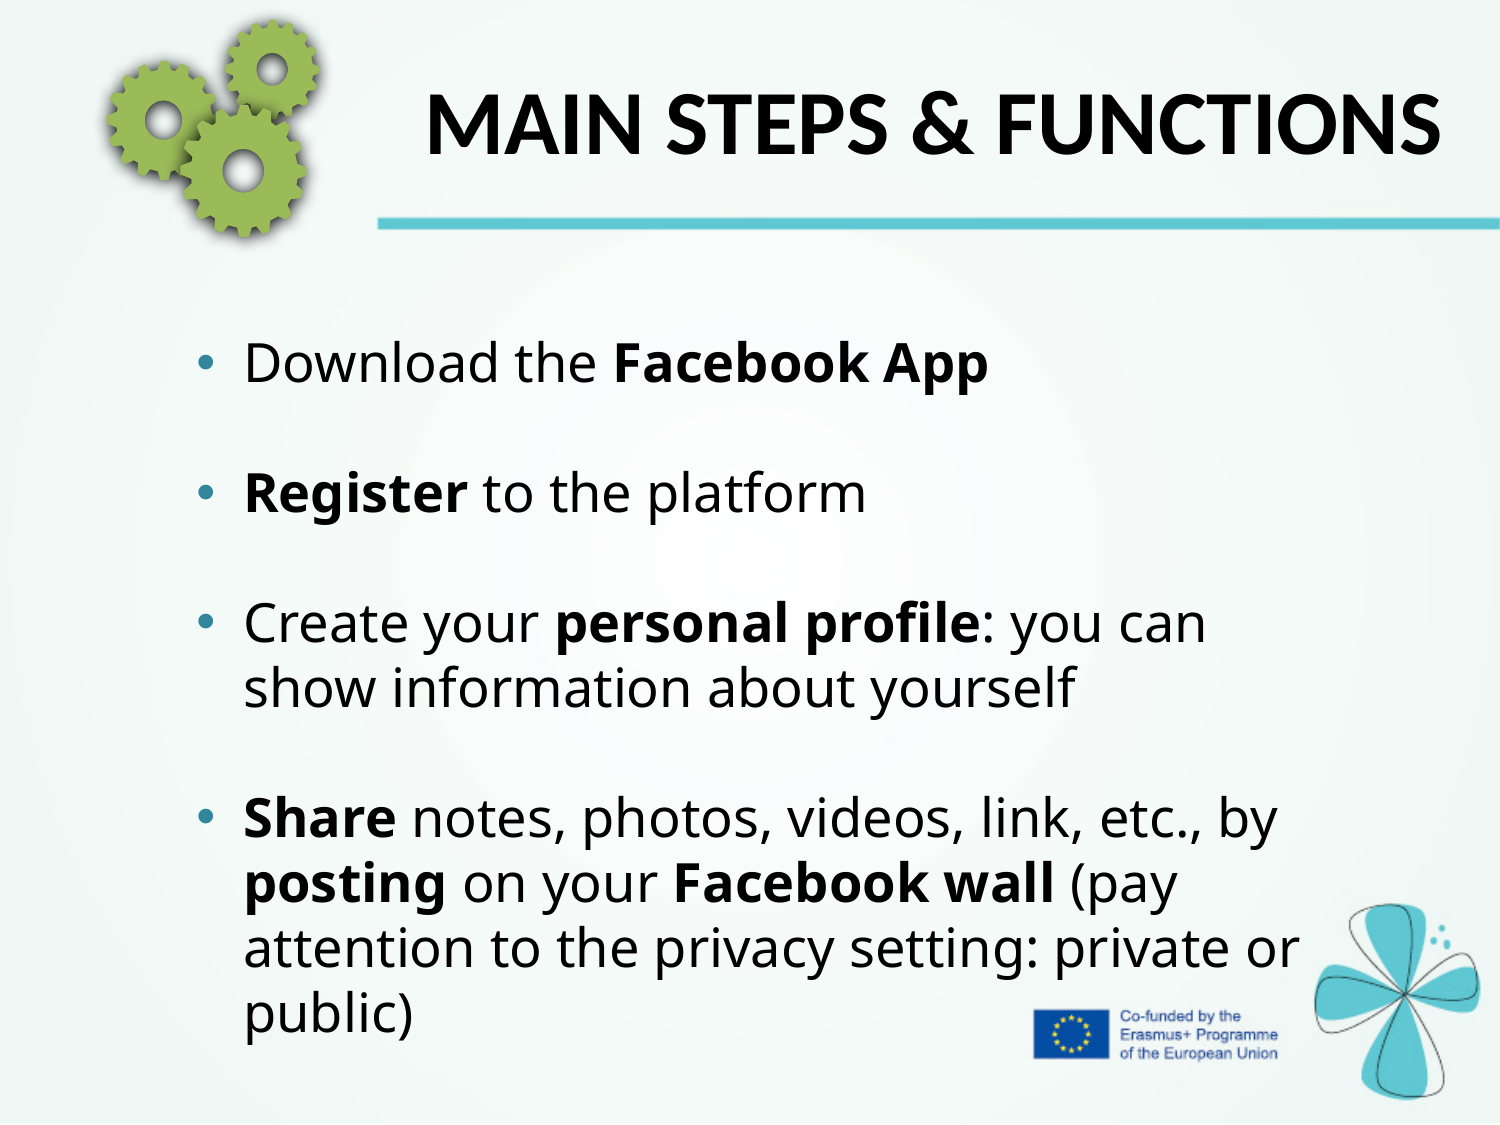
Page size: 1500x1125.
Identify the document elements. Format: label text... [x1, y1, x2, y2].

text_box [106, 19, 320, 237]
picture [0, 0, 1500, 1125]
text_box Download the Facebook App Register to the platform Create your personal profile: you can show information about yourself Share notes, photos, videos, link, etc., by posting on your Facebook wall (pay attention to the privacy setting: private or public) [181, 321, 1319, 1051]
text_box MAIN STEPS & FUNCTIONS [325, 55, 1459, 180]
